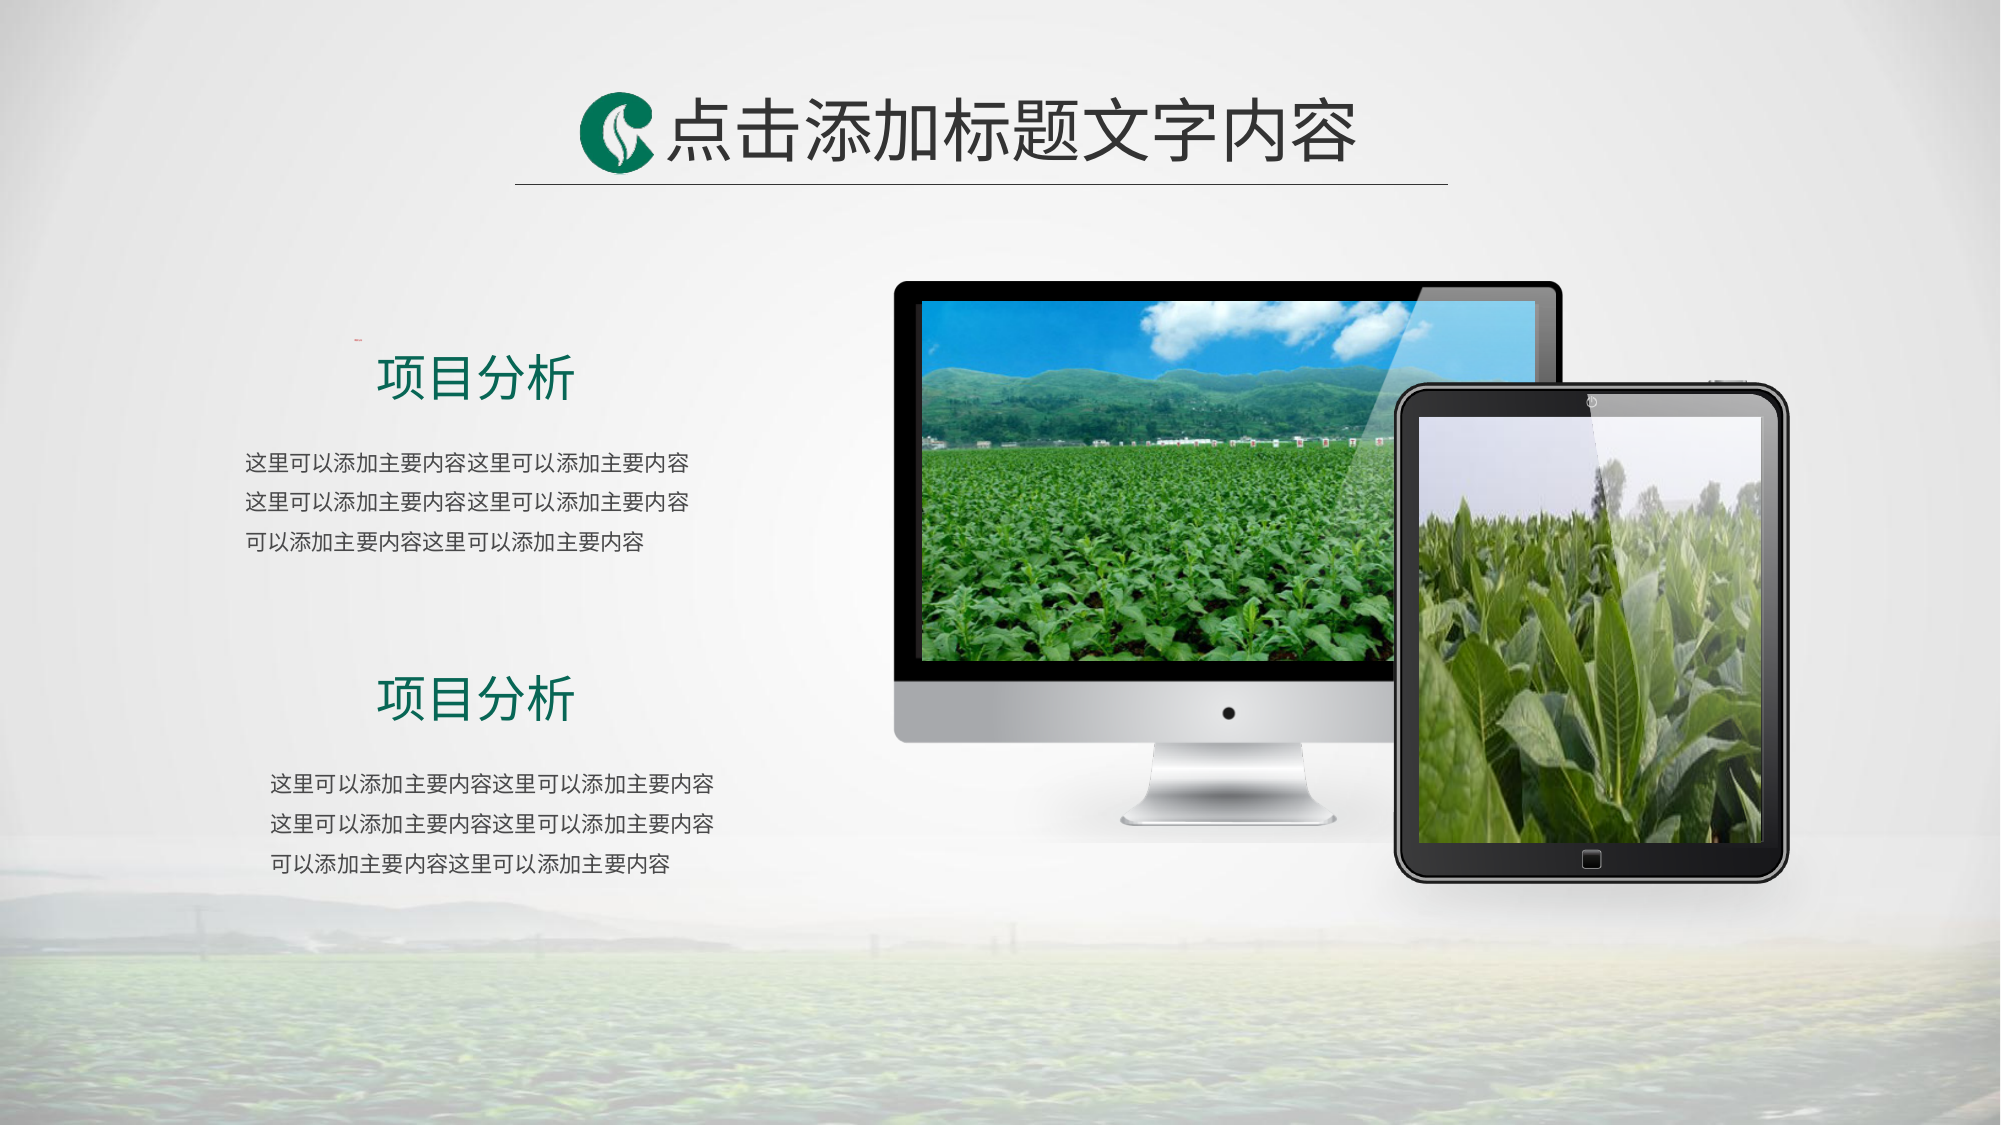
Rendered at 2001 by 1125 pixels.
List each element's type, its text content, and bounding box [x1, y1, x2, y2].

picture [0, 0, 2001, 1125]
text_box 项目分析 [361, 660, 592, 736]
text_box 这里可以添加主要内容这里可以添加主要内容这里可以添加主要内容这里可以添加主要内容可以添加主要内容这里可以添加主要内容 [230, 427, 711, 563]
text_box 点击添加标题文字内容 [641, 80, 1382, 179]
text_box 这里可以添加主要内容这里可以添加主要内容这里可以添加主要内容这里可以添加主要内容可以添加主要内容这里可以添加主要内容 [255, 749, 737, 885]
text_box 项目分析 [361, 338, 592, 414]
text_box 项目分析 [339, 338, 361, 344]
